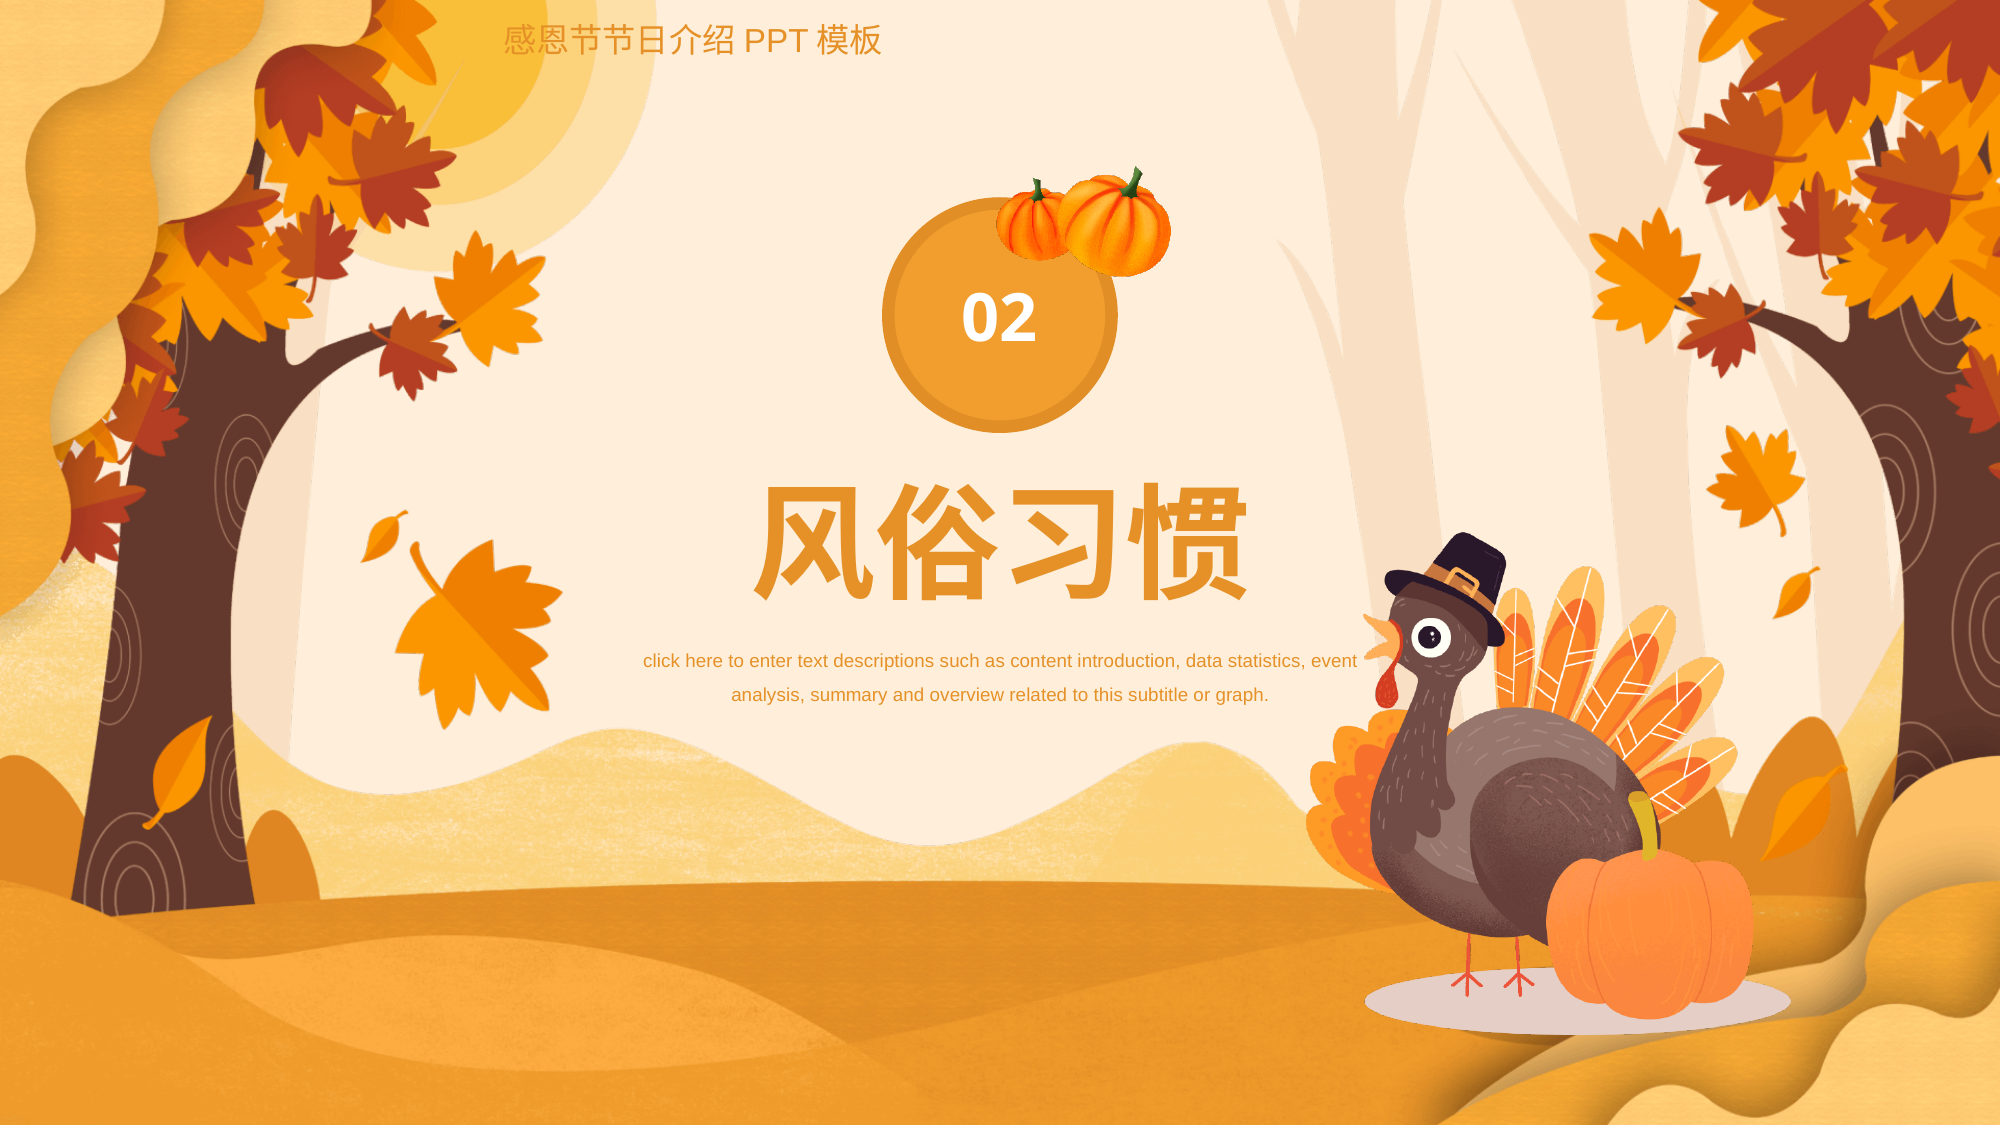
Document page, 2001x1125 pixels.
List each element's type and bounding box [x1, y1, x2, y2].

text_box [888, 113, 1182, 427]
picture [0, 0, 2000, 1125]
